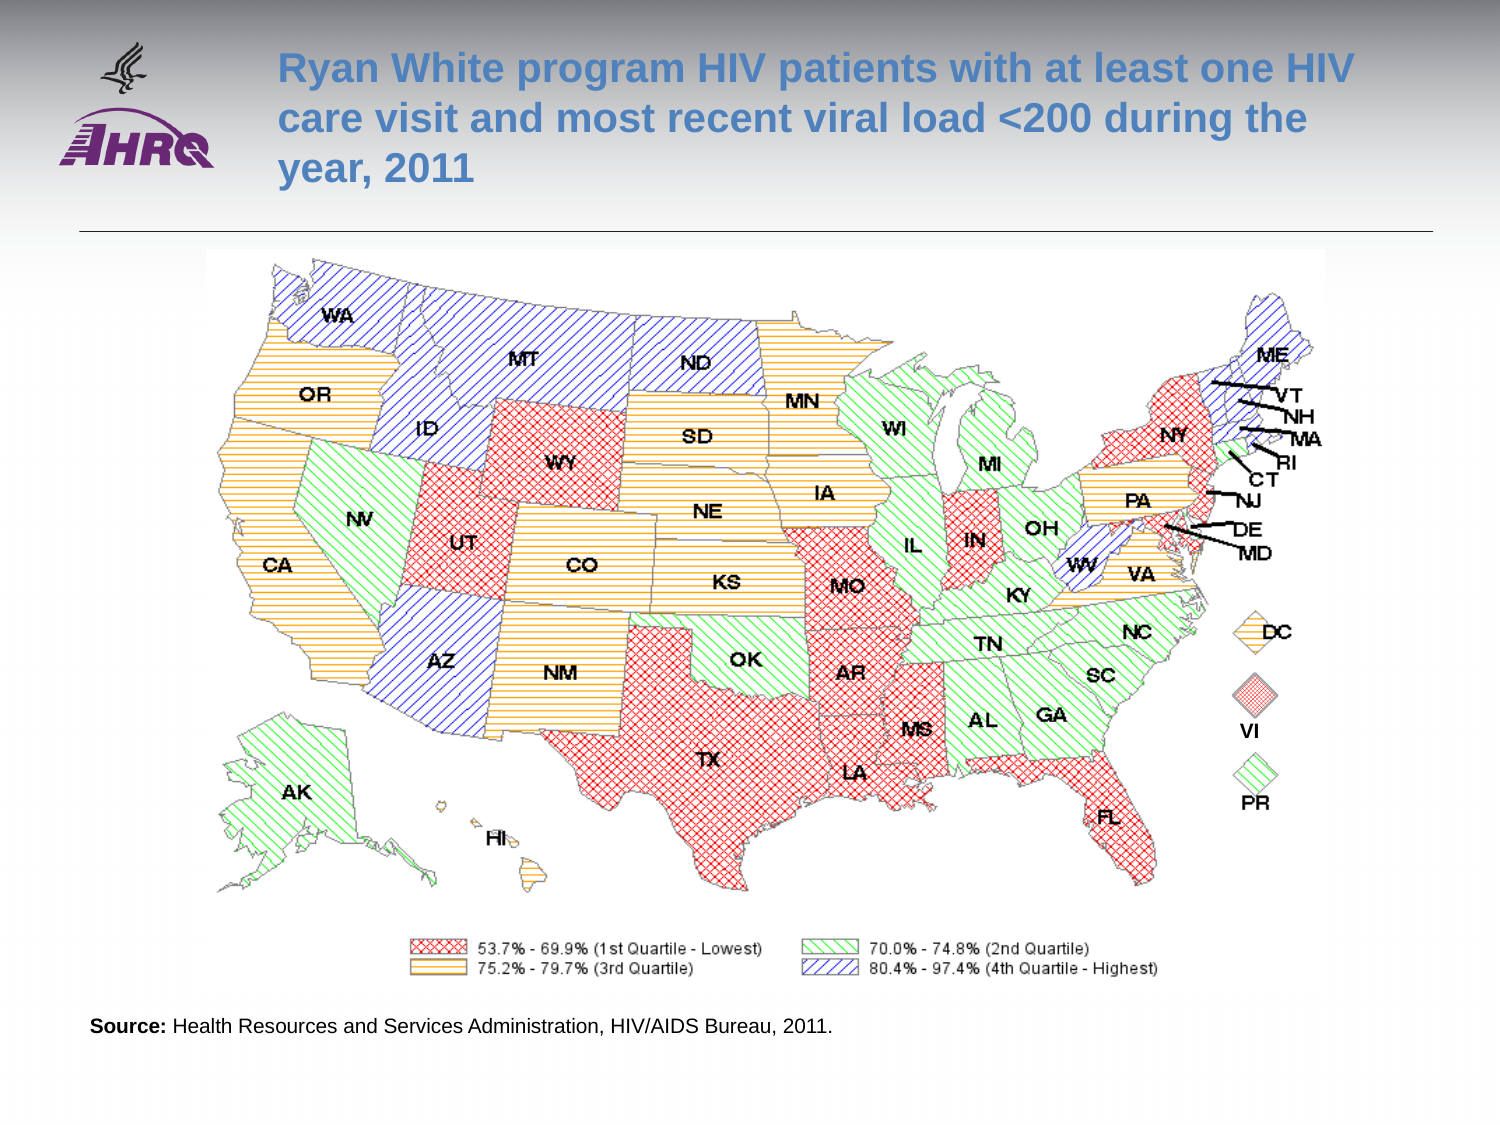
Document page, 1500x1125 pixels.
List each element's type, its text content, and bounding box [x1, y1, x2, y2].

title Ryan White program HIV patients with at least one HIV care visit and most recent viral load <200 during the year, 2011 [262, 45, 1425, 188]
text_box Source: Health Resources and Services Administration, HIV/AIDS Bureau, 2011. [74, 1005, 1425, 1045]
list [205, 249, 1326, 987]
picture [0, 0, 1500, 1125]
